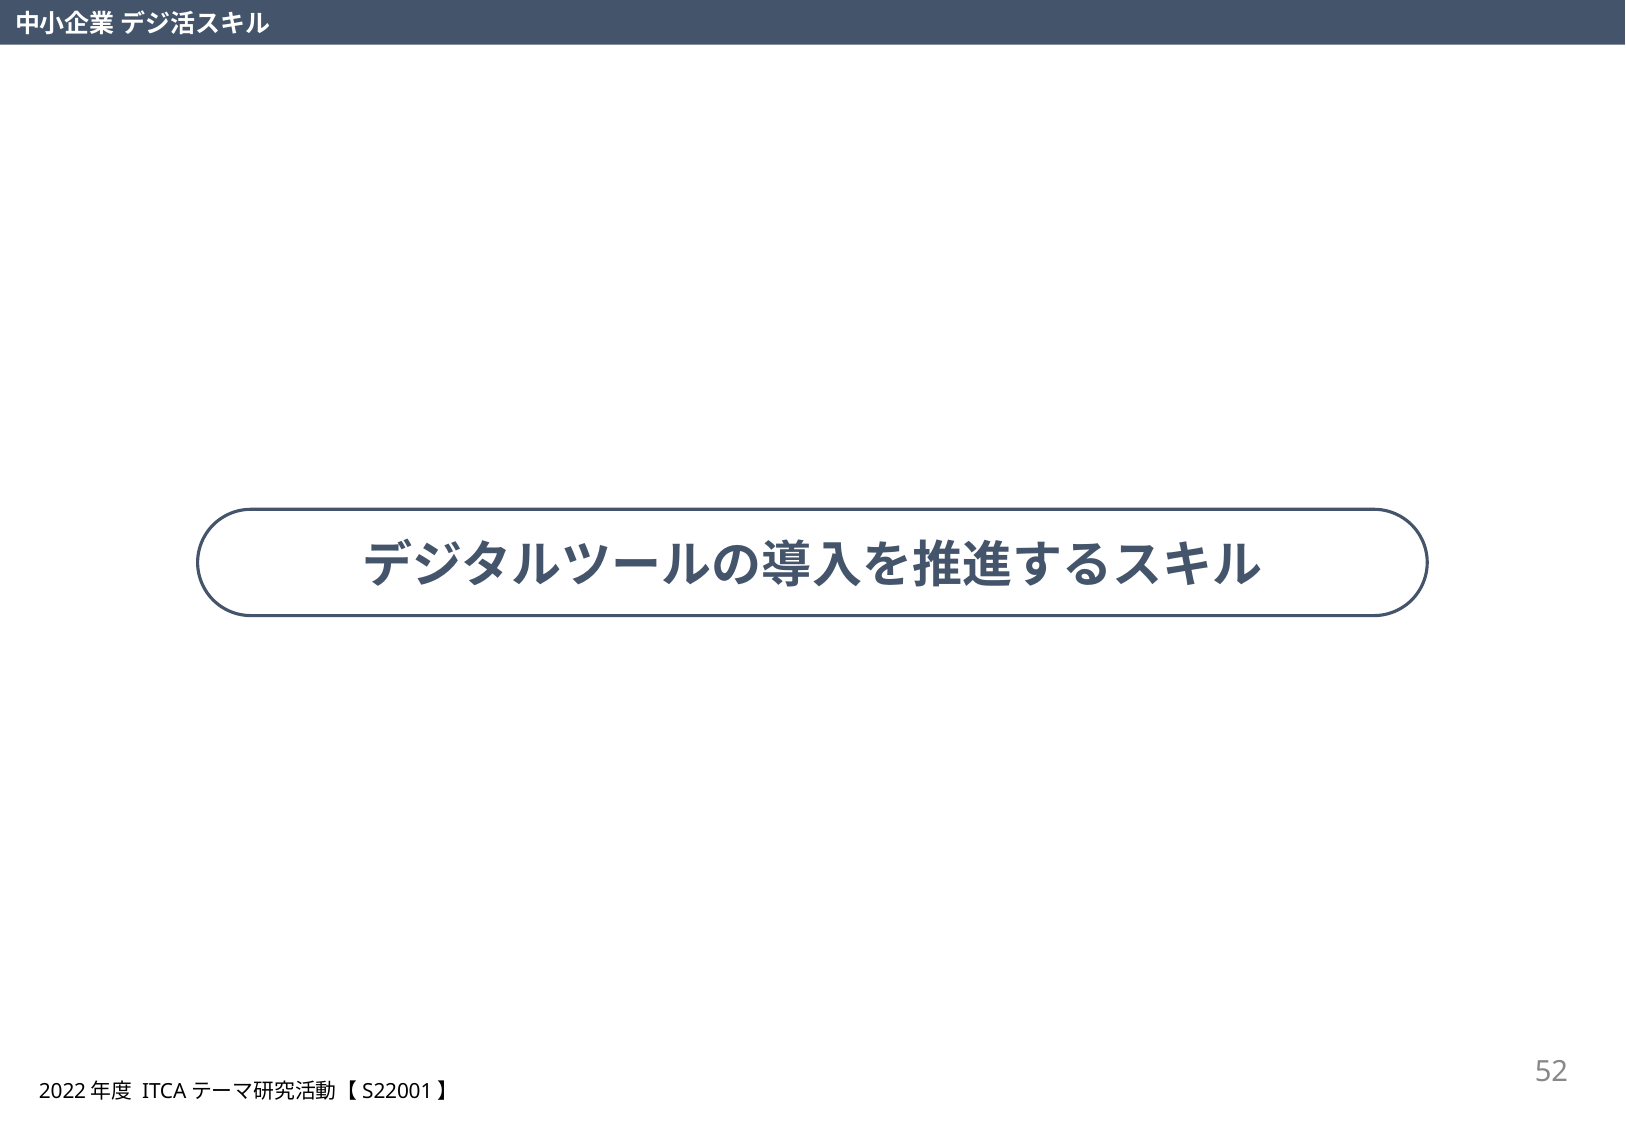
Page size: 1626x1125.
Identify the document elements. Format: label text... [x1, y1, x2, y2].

text_box デジタルツールの導入を推進するスキル [197, 509, 1428, 616]
text_box 中小企業 デジ活スキル [0, 0, 1625, 45]
slide_number 52 [1217, 1042, 1584, 1103]
